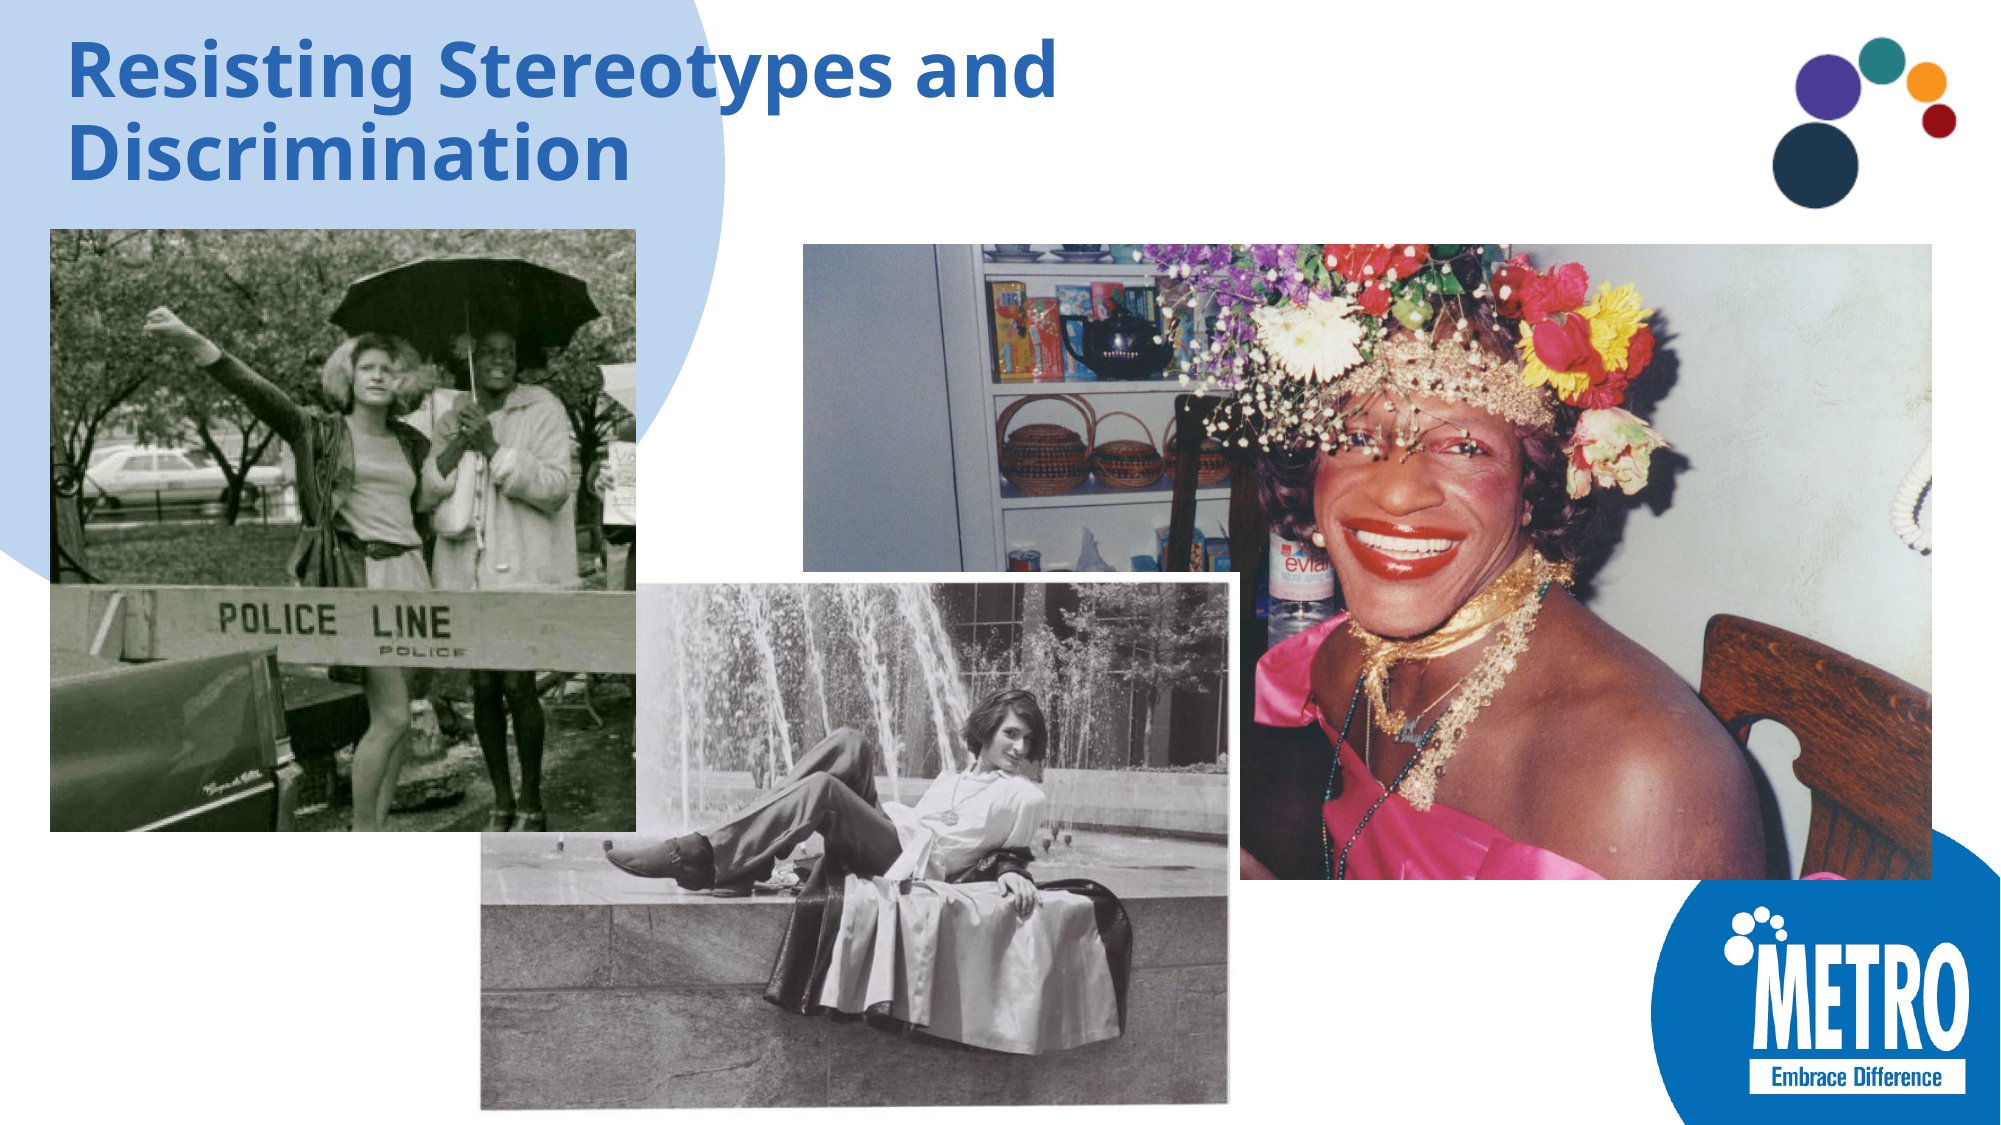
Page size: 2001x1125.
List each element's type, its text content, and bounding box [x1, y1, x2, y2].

picture [1759, 31, 1964, 215]
title Resisting Stereotypes and Discrimination [50, 22, 1658, 205]
picture [50, 229, 2001, 1125]
